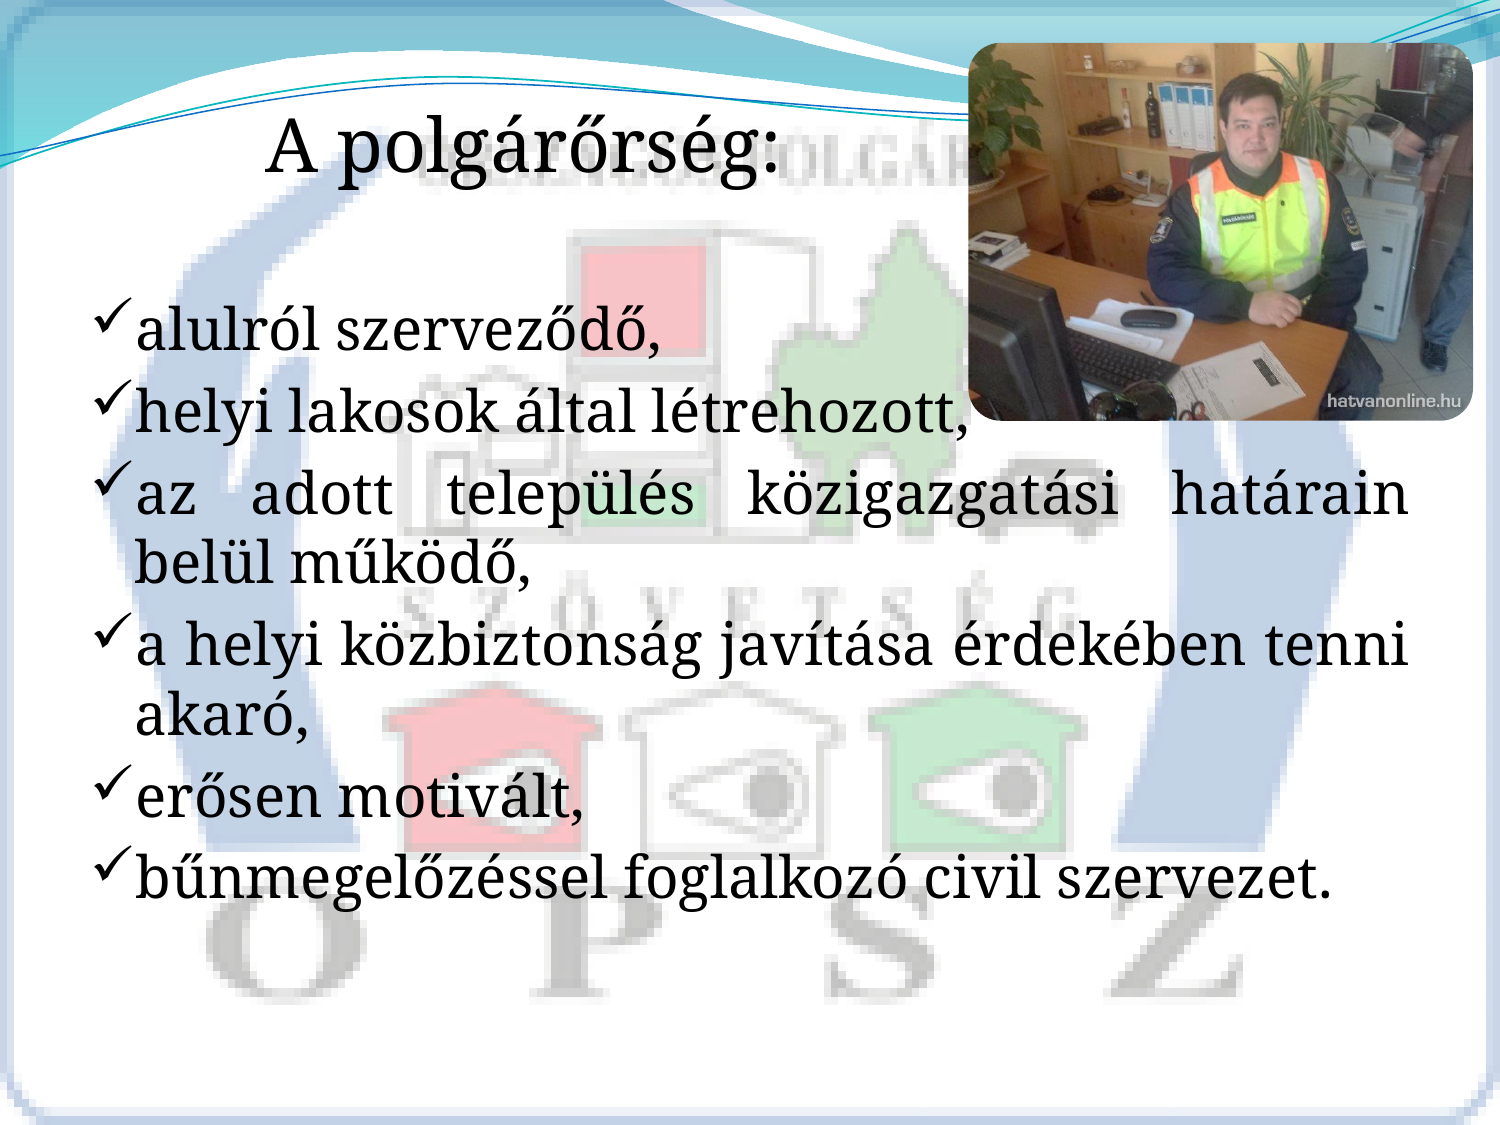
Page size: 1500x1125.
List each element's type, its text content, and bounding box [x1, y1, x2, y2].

picture [968, 42, 1474, 421]
list A polgárőrség: alulról szerveződő, helyi lakosok által létrehozott, az adott település közigazgatási határain belül működő, a helyi közbiztonság javítása érdekében tenni akaró, erősen motivált, bűnmegelőzéssel foglalkozó civil szervezet. [75, 90, 1425, 1038]
